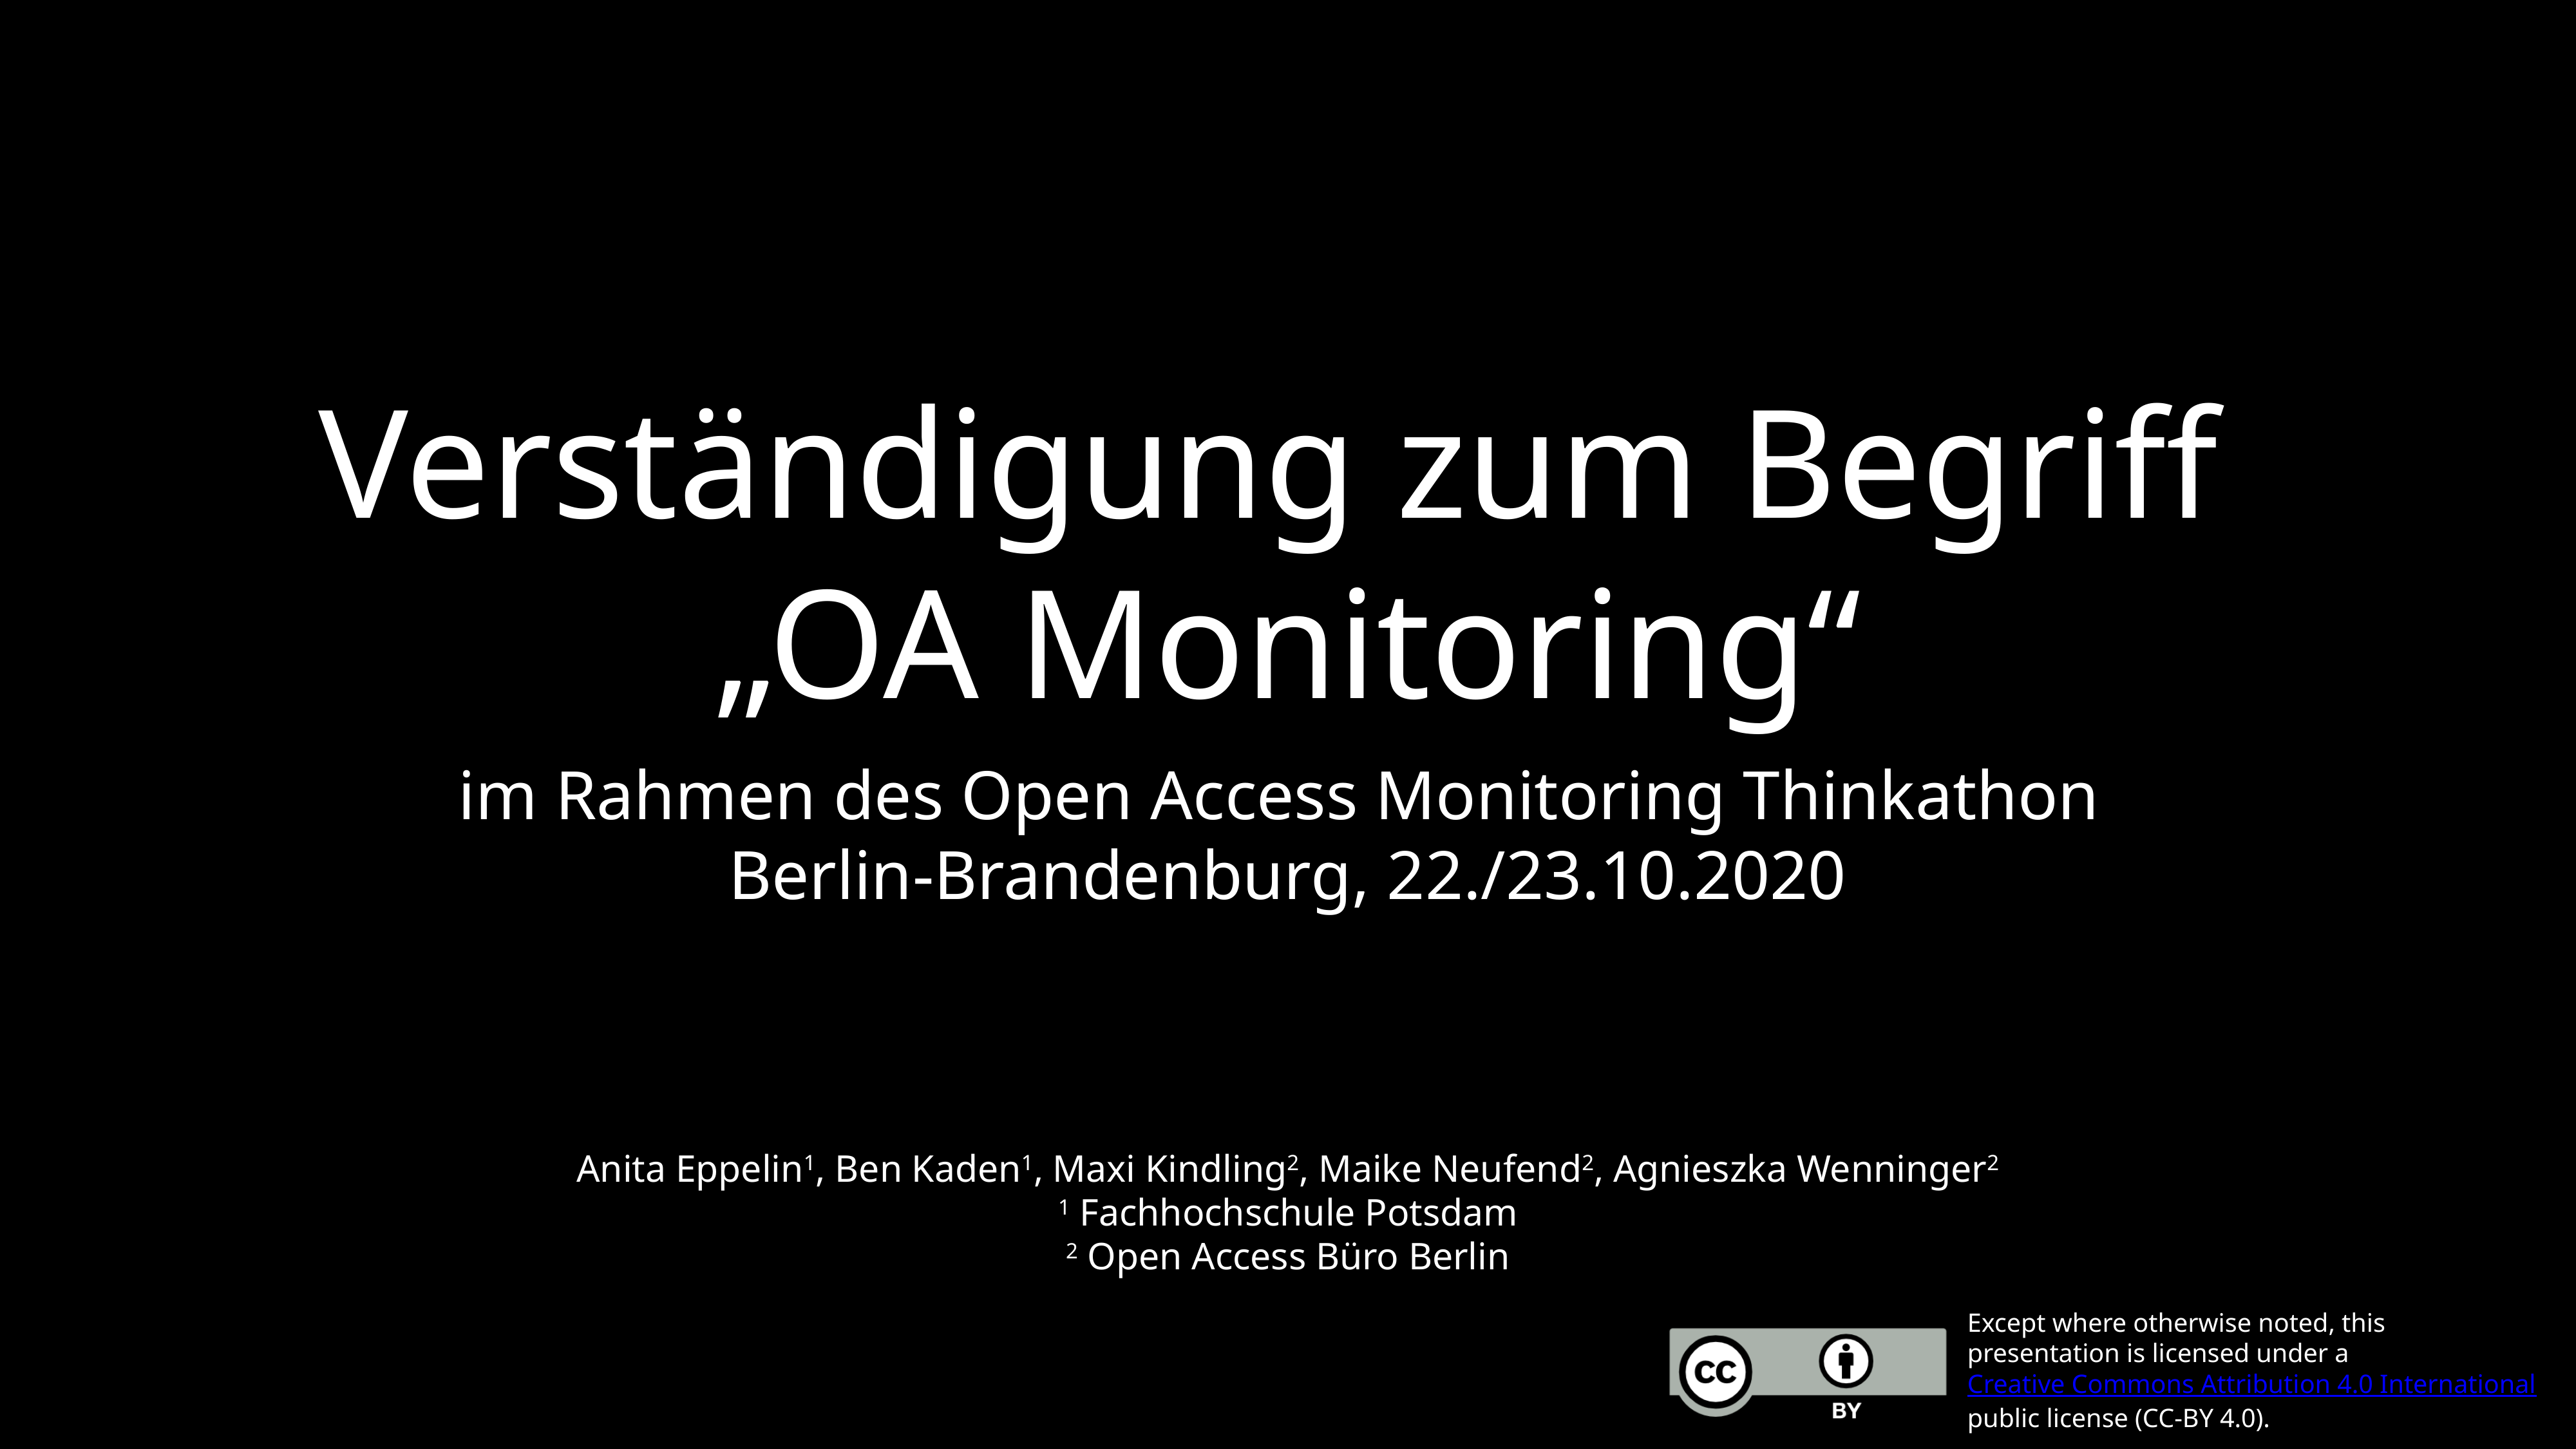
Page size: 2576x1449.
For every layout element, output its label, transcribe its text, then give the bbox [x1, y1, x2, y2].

text_box Anita Eppelin1, Ben Kaden1, Maxi Kindling2, Maike Neufend2, Agnieszka Wenninger2 1 Fachhochschule Potsdam 2 Open Access Büro Berlin [187, 1139, 2389, 1283]
picture [1667, 1326, 1949, 1425]
title Verständigung zum Begriff „OA Monitoring“ [187, 242, 2389, 735]
text_box Except where otherwise noted, this presentation is licensed under a Creative Commons Attribution 4.0 International public license (CC-BY 4.0). [1962, 1301, 2544, 1438]
subtitle im Rahmen des Open Access Monitoring Thinkathon Berlin-Brandenburg, 22./23.10.2020 [187, 746, 2389, 916]
